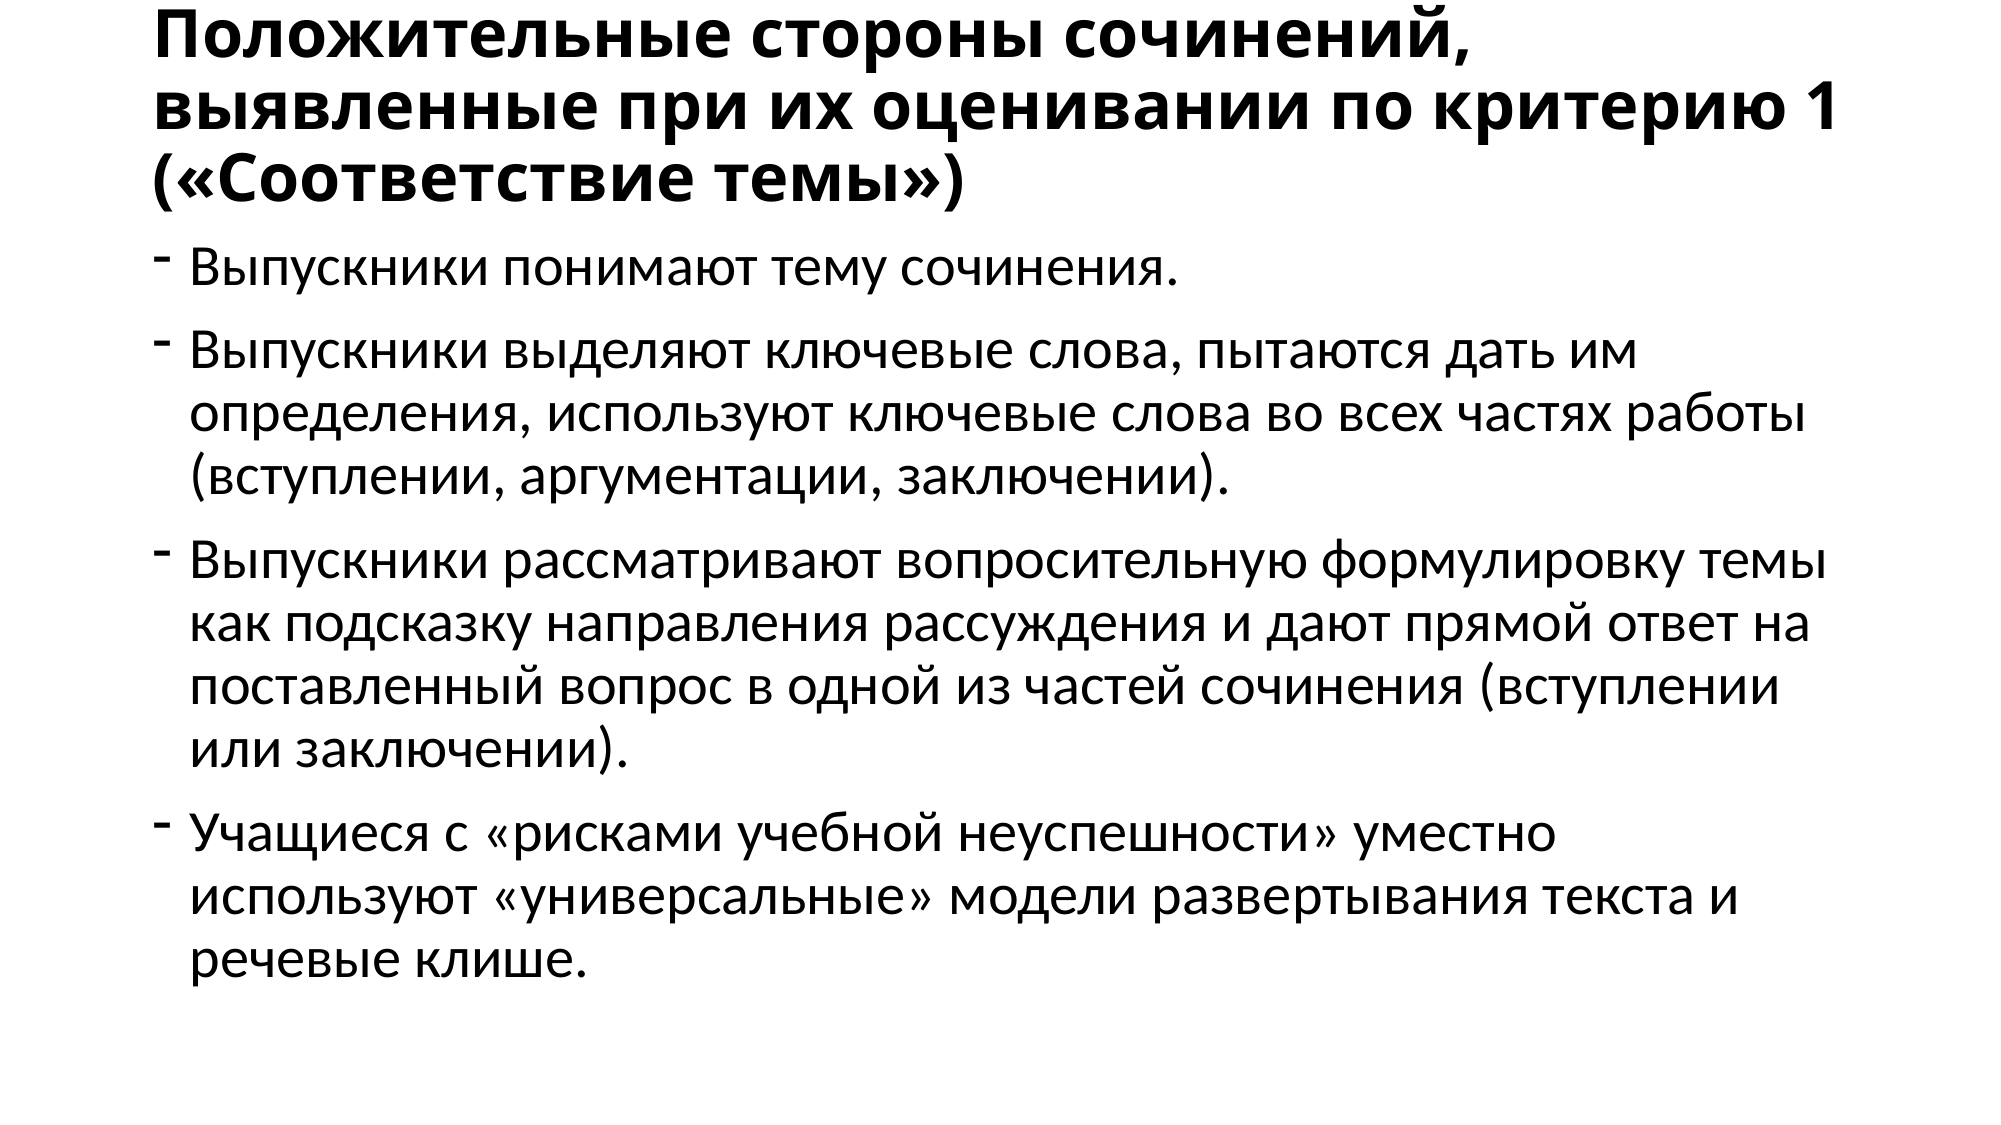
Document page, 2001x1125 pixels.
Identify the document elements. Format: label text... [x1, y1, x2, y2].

title Положительные стороны сочинений, выявленные при их оценивании по критерию 1 («Соответствие темы») [137, 43, 1863, 173]
list Выпускники понимают тему сочинения. Выпускники выделяют ключевые слова, пытаются дать им определения, используют ключевые слова во всех частях работы (вступлении, аргументации, заключении). Выпускники рассматривают вопросительную формулировку темы как подсказку направления рассуждения и дают прямой ответ на поставленный вопрос в одной из частей сочинения (вступлении или заключении). Учащиеся с «рисками учебной неуспешности» уместно используют «универсальные» модели развертывания текста и речевые клише. [137, 227, 1863, 1014]
